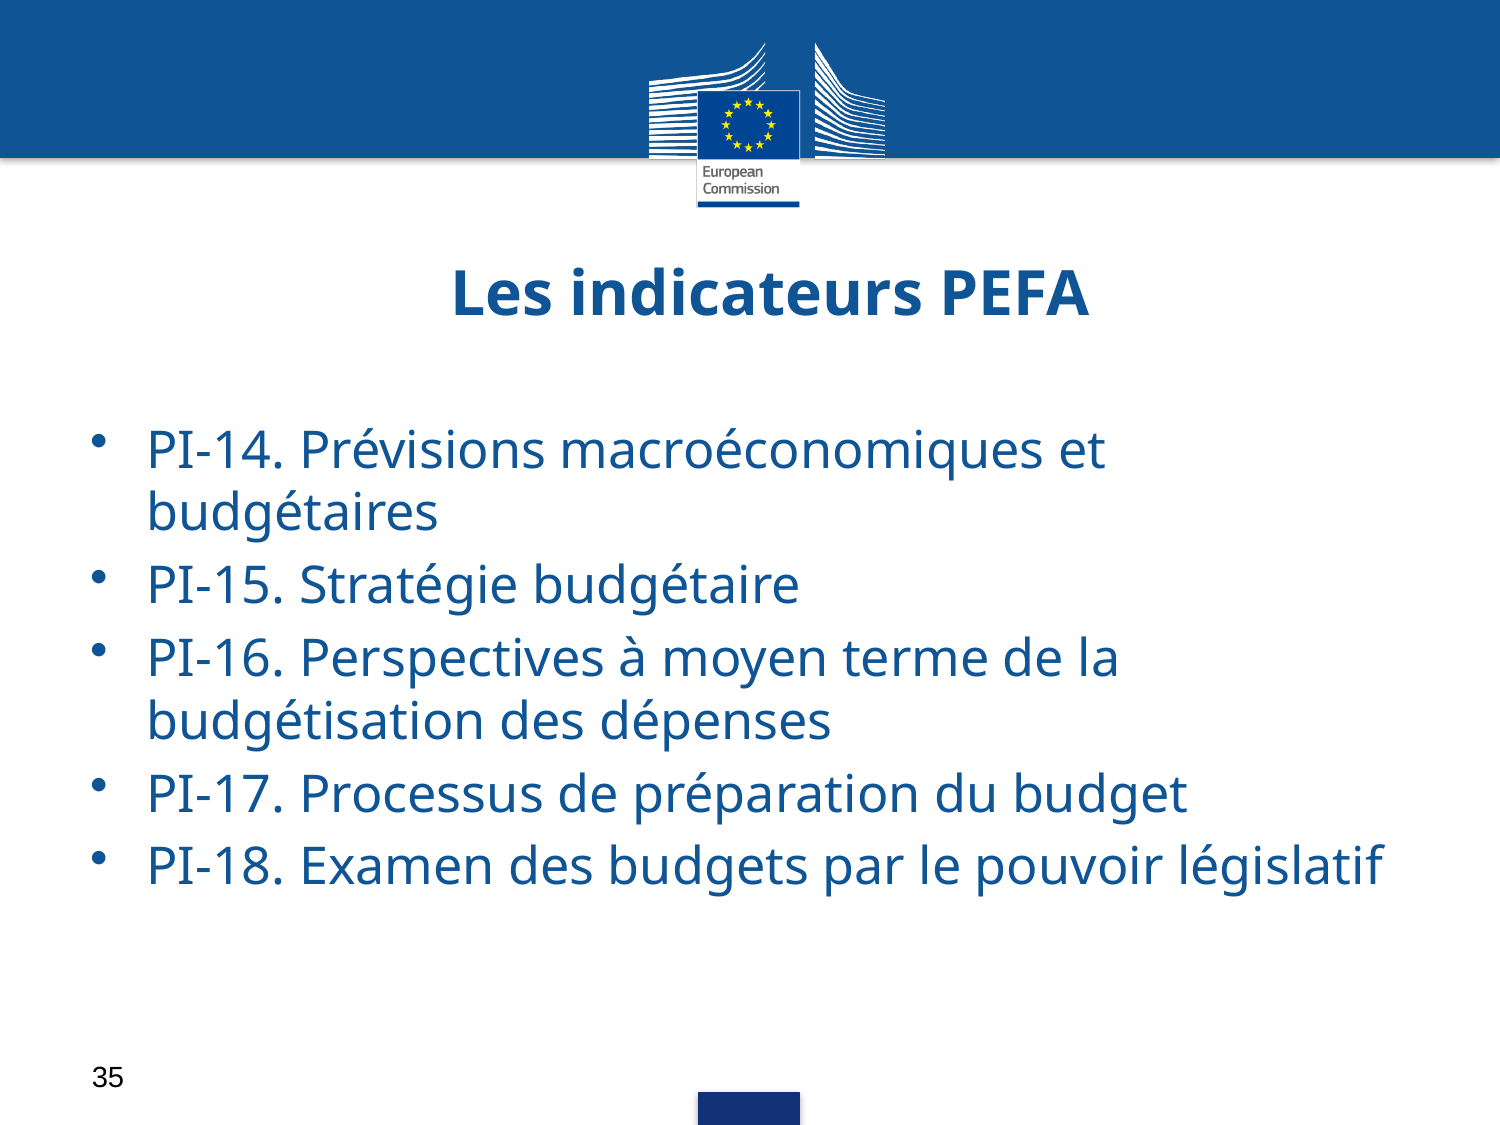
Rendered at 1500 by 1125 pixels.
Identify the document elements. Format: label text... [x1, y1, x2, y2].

list PI-14. Prévisions macroéconomiques et budgétaires PI-15. Stratégie budgétaire PI-16. Perspectives à moyen terme de la budgétisation des dépenses PI-17. Processus de préparation du budget PI-18. Examen des budgets par le pouvoir législatif [74, 408, 1426, 988]
title Les indicateurs PEFA [76, 196, 1355, 385]
picture [649, 42, 885, 196]
slide_number 35 [76, 1022, 553, 1102]
